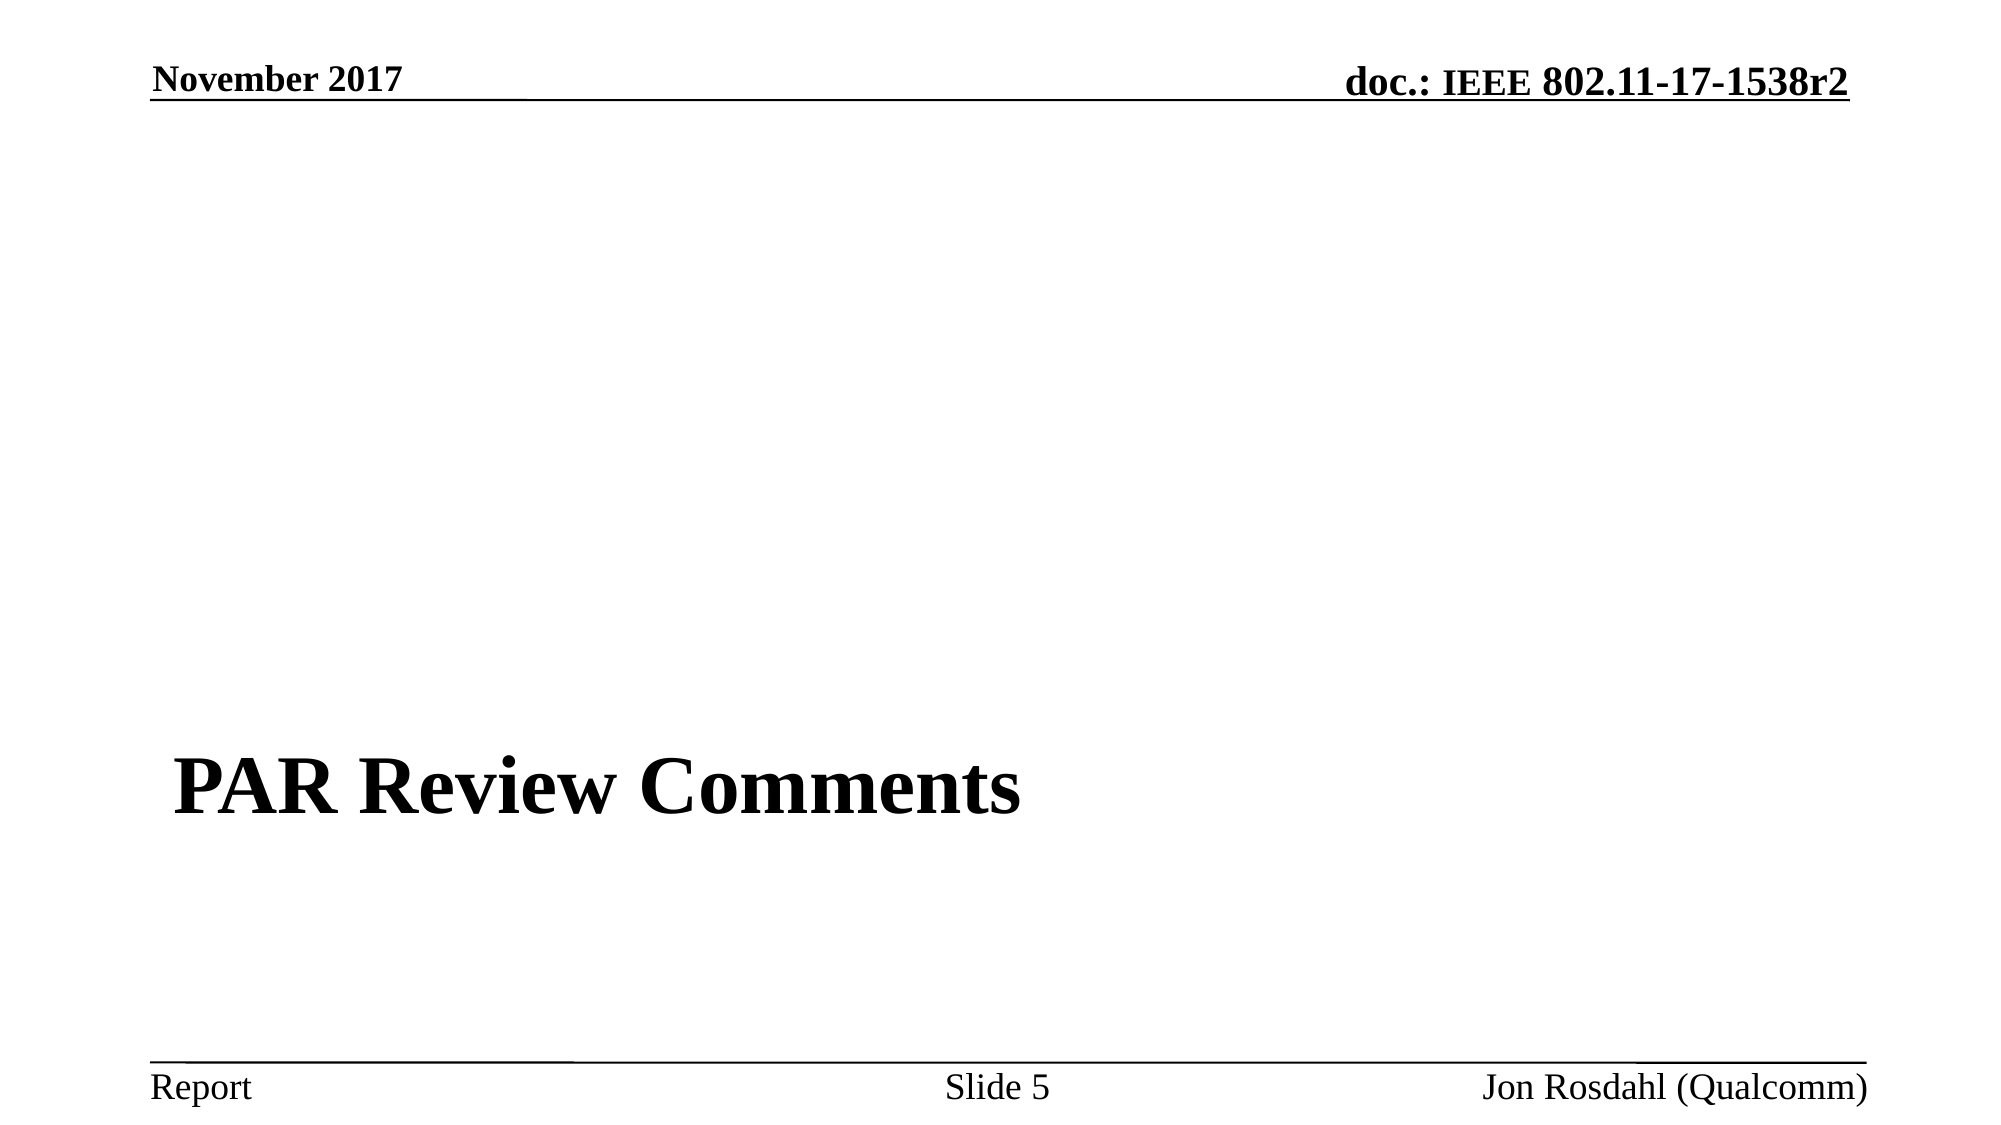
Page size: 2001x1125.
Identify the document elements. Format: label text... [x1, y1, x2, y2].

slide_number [152, 49, 434, 100]
footer Jon Rosdahl (Qualcomm) [1424, 1061, 1869, 1108]
slide_number Slide 5 [928, 1061, 1067, 1123]
title Par Review Comments [157, 722, 1859, 947]
